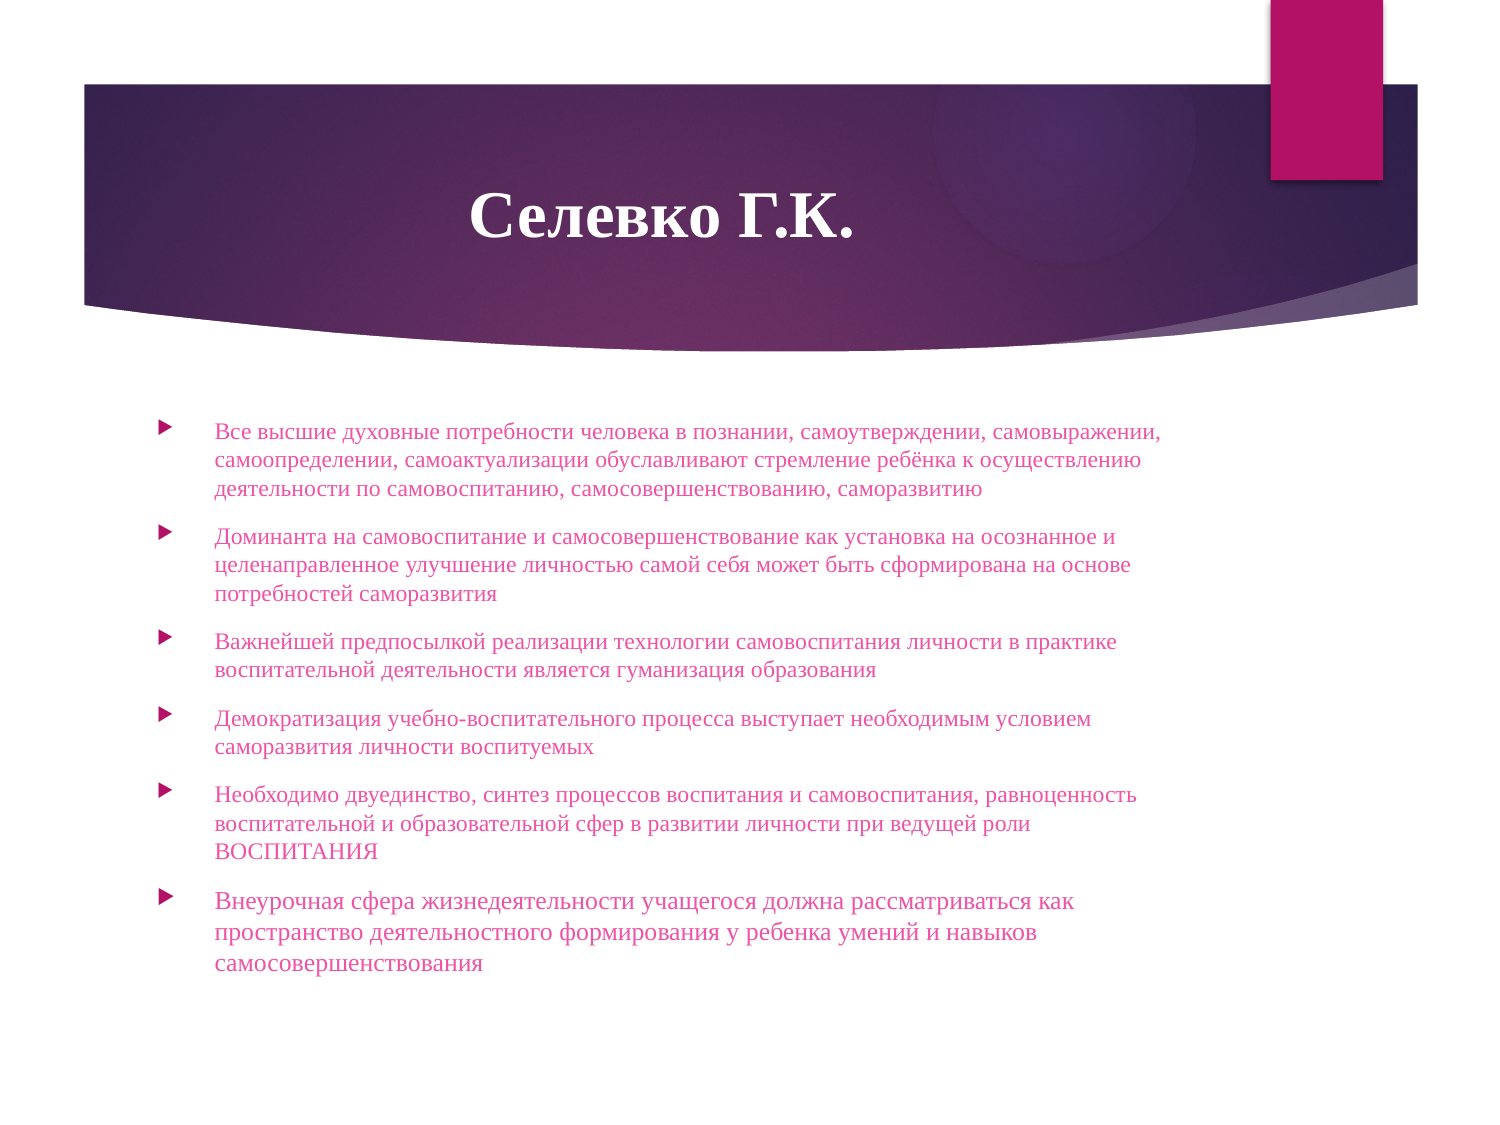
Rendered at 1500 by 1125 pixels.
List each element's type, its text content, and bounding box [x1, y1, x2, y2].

list Все высшие духовные потребности человека в познании, самоутверждении, самовыражении, самоопределении, самоактуализации обуславливают стремление ребёнка к осуществлению деятельности по самовоспитанию, самосовершенствованию, саморазвитию Доминанта на самовоспитание и самосовершенствование как установка на осознанное и целенаправленное улучшение личностью самой себя может быть сформирована на основе потребностей саморазвития Важнейшей предпосылкой реализации технологии самовоспитания личности в практике воспитательной деятельности является гуманизация образования Демократизация учебно-воспитательного процесса выступает необходимым условием саморазвития личности воспитуемых Необходимо двуединство, синтез процессов воспитания и самовоспитания, равноценность воспитательной и образовательной сфер в развитии личности при ведущей роли ВОСПИТАНИЯ Внеурочная сфера жизнедеятельности учащегося должна рассматриваться как пространство деятельностного формирования у ребенка умений и навыков самосовершенствования [141, 408, 1183, 988]
title Селевко Г.К. [142, 152, 1183, 269]
